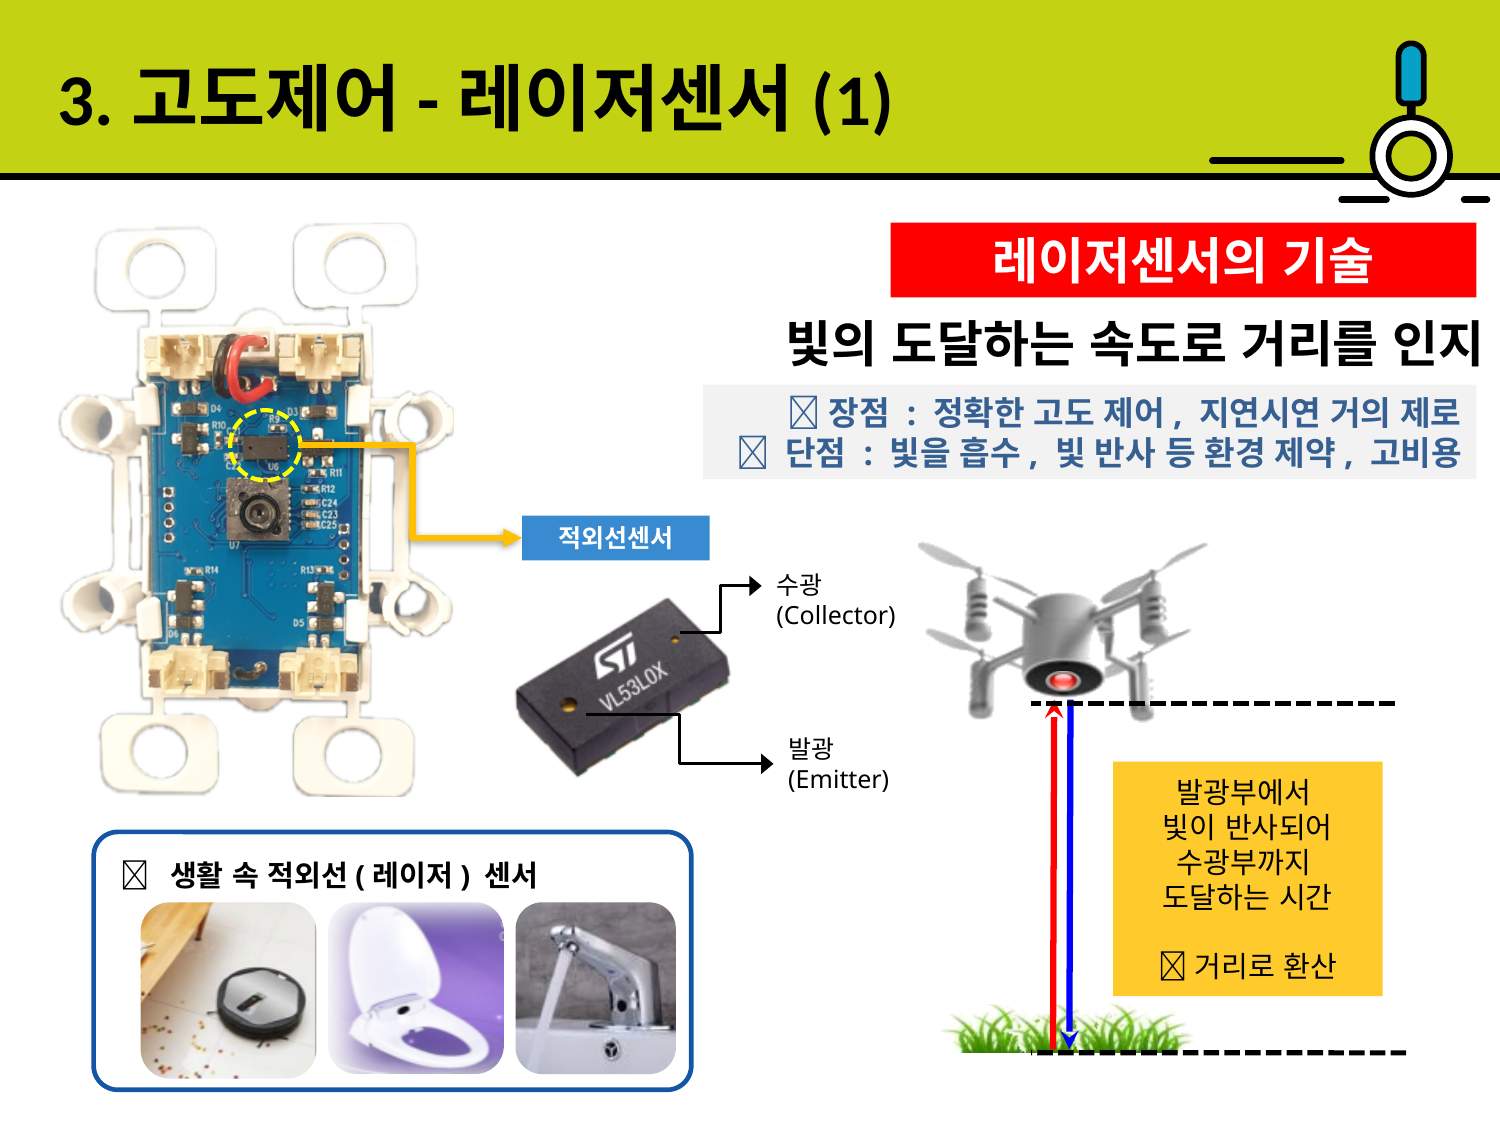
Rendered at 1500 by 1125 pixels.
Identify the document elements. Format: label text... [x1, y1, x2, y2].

text_box [91, 833, 694, 1092]
picture [140, 902, 317, 1079]
text_box 3.고도제어-레이저센서(1) [57, 52, 1014, 140]
picture [327, 902, 505, 1075]
text_box 수광 (Collector) [761, 562, 912, 638]
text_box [679, 585, 762, 633]
text_box 레이저센서의 기술 [890, 222, 1477, 298]
picture [0, 223, 739, 797]
picture [515, 902, 677, 1075]
text_box  생활 속 적외선(레이저) 센서 [105, 831, 692, 900]
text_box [937, 1004, 1196, 1054]
text_box 장점 : 정확한 고도 제어, 지연시연 거의 제로  단점 : 빛을 흡수, 빛 반사 등 환경 제약, 고비용 [703, 384, 1477, 480]
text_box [300, 445, 523, 539]
text_box 적외선센서 [548, 515, 710, 561]
text_box 빛의 도달하는 속도로 거리를 인지 [527, 304, 1500, 380]
text_box 발광부에서 빛이 반사되어 수광부까지 도달하는 시간 거리로 환산 [1113, 761, 1383, 997]
text_box 발광 (Emitter) [773, 726, 950, 802]
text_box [585, 714, 774, 765]
picture [917, 538, 1214, 724]
